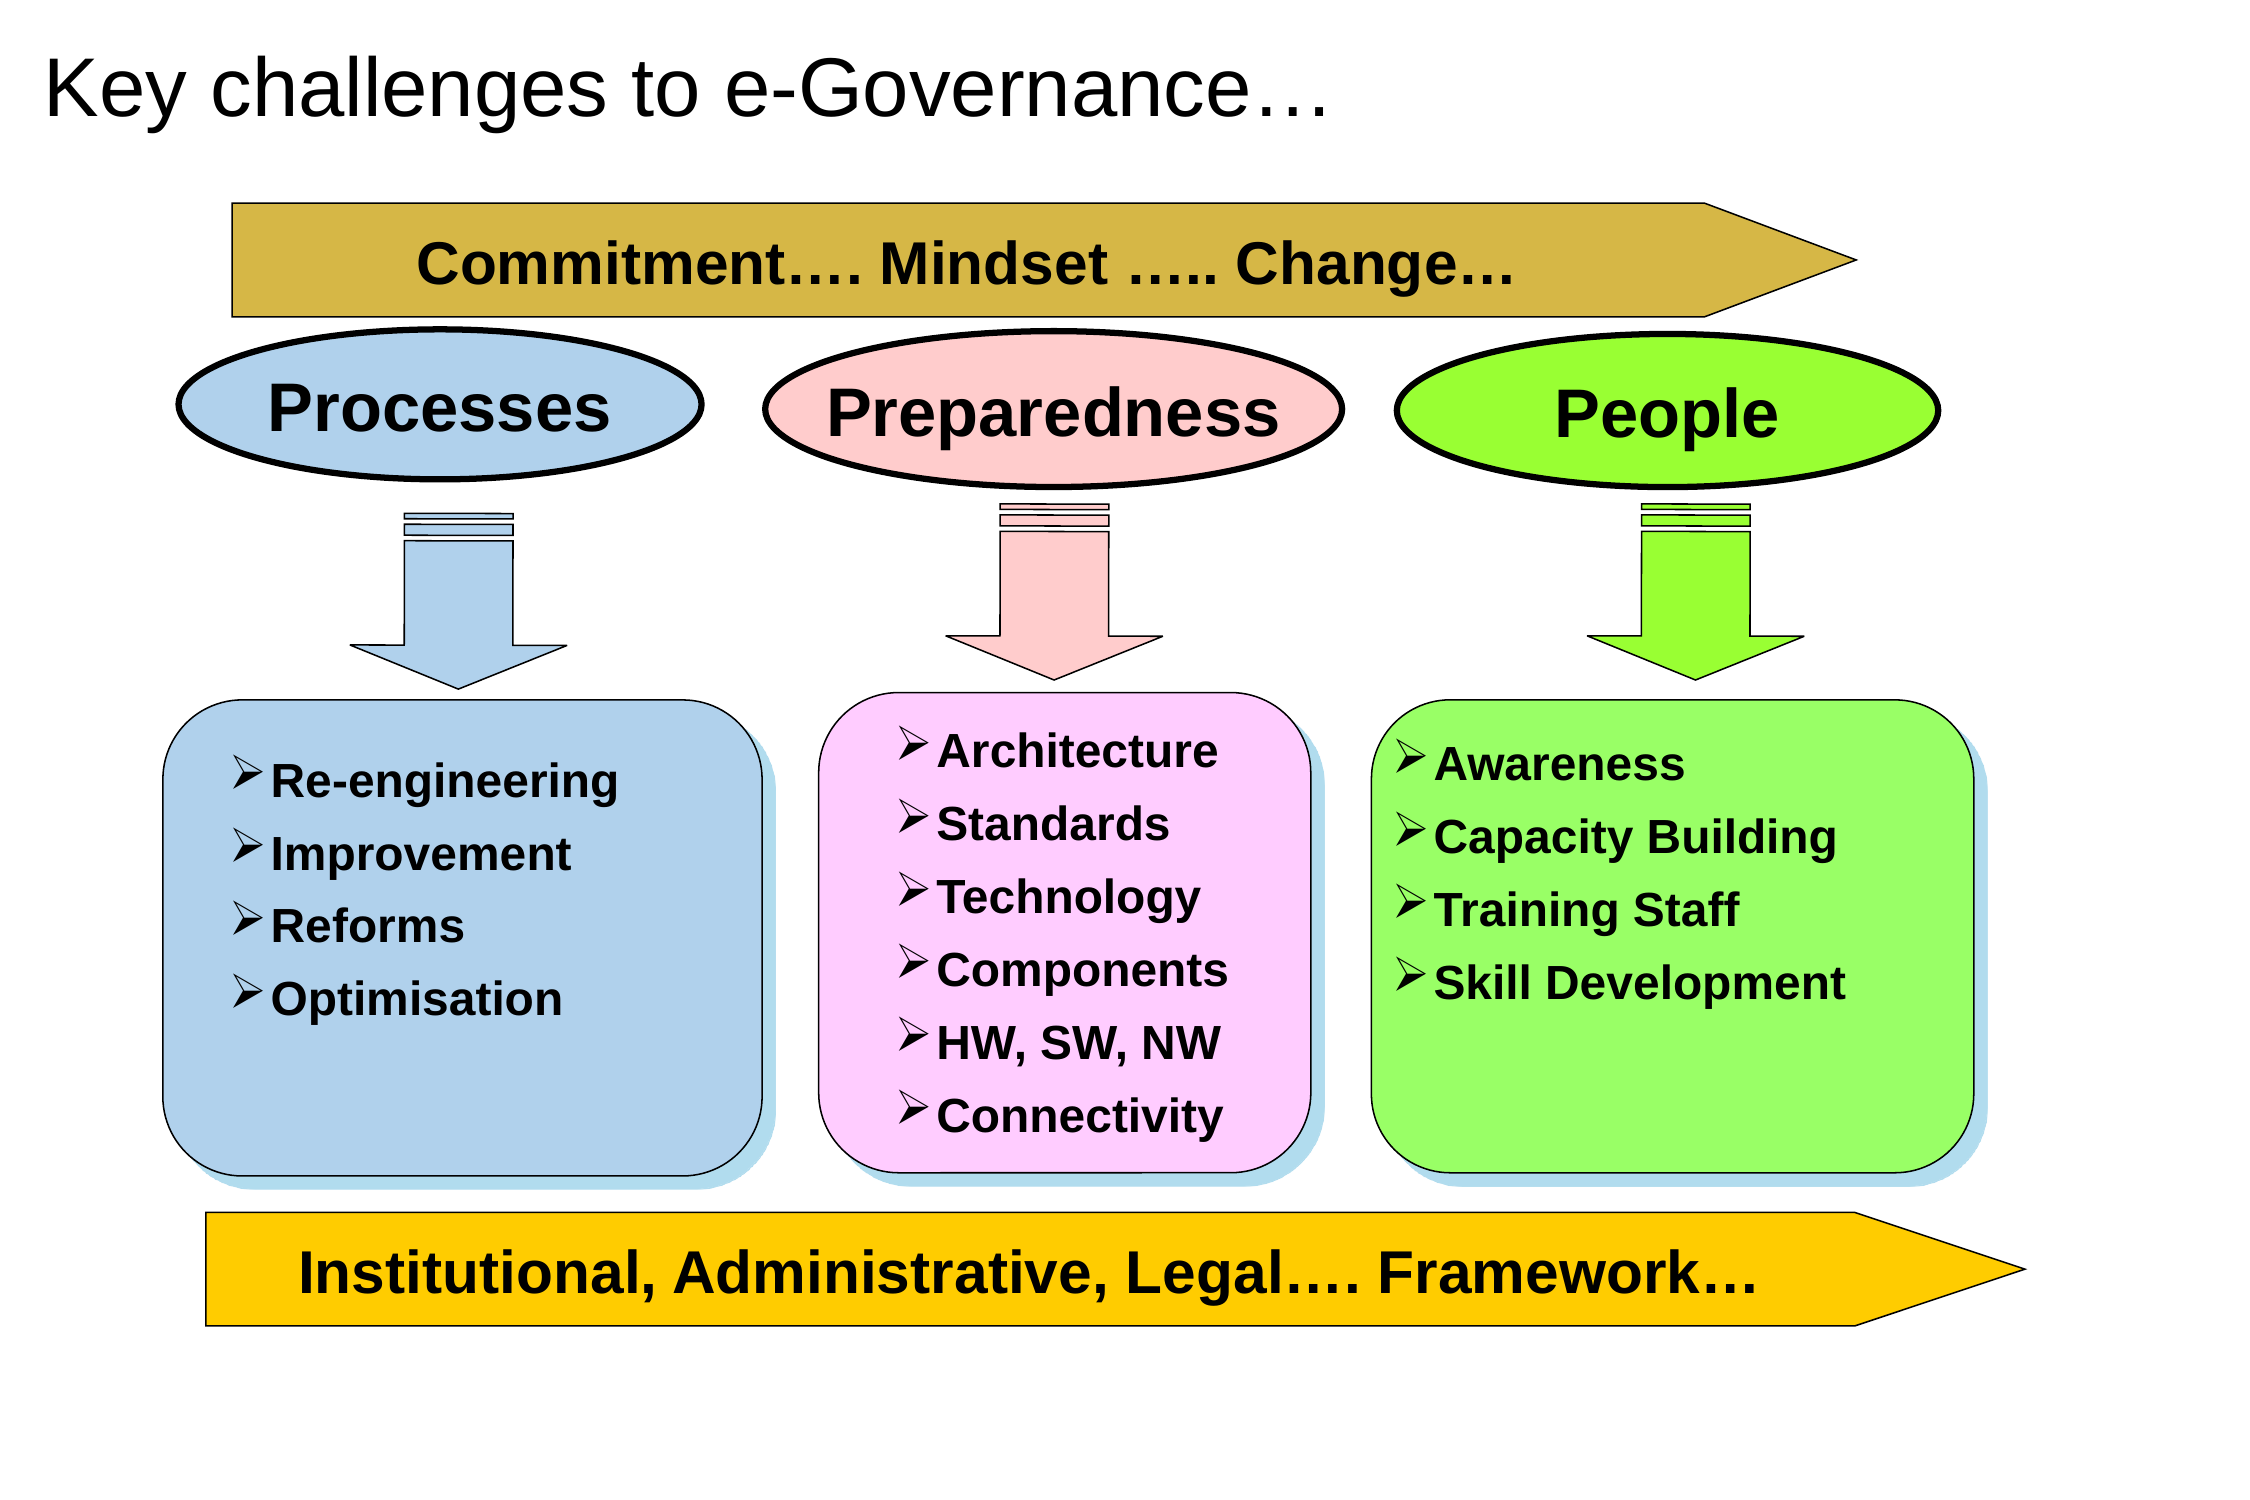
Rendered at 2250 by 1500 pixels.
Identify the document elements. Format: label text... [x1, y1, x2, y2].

text_box [1000, 514, 1109, 527]
text_box [1641, 514, 1751, 527]
text_box Commitment…. Mindset ….. Change… [232, 203, 1857, 317]
text_box [404, 513, 514, 519]
text_box Architecture Standards Technology Components HW, SW, NW Connectivity [874, 718, 1251, 1153]
text_box [404, 524, 514, 536]
text_box [1371, 767, 1974, 1173]
text_box [1387, 699, 1958, 731]
text_box People [1396, 333, 1939, 488]
text_box [818, 692, 1311, 1173]
title Key challenges to e-Governance… [44, 33, 2211, 199]
text_box [162, 699, 763, 1176]
text_box [349, 540, 568, 690]
text_box Processes [178, 329, 702, 480]
text_box [945, 531, 1163, 681]
text_box Awareness Capacity Building Training Staff Skill Development [1371, 731, 1973, 1020]
text_box [1641, 503, 1751, 510]
text_box Preparedness [765, 331, 1343, 488]
text_box [1000, 503, 1109, 510]
text_box Institutional, Administrative, Legal…. Framework… [205, 1212, 2025, 1326]
text_box [1587, 531, 1805, 681]
text_box Re-engineering Improvement Reforms Optimisation [208, 747, 741, 1036]
